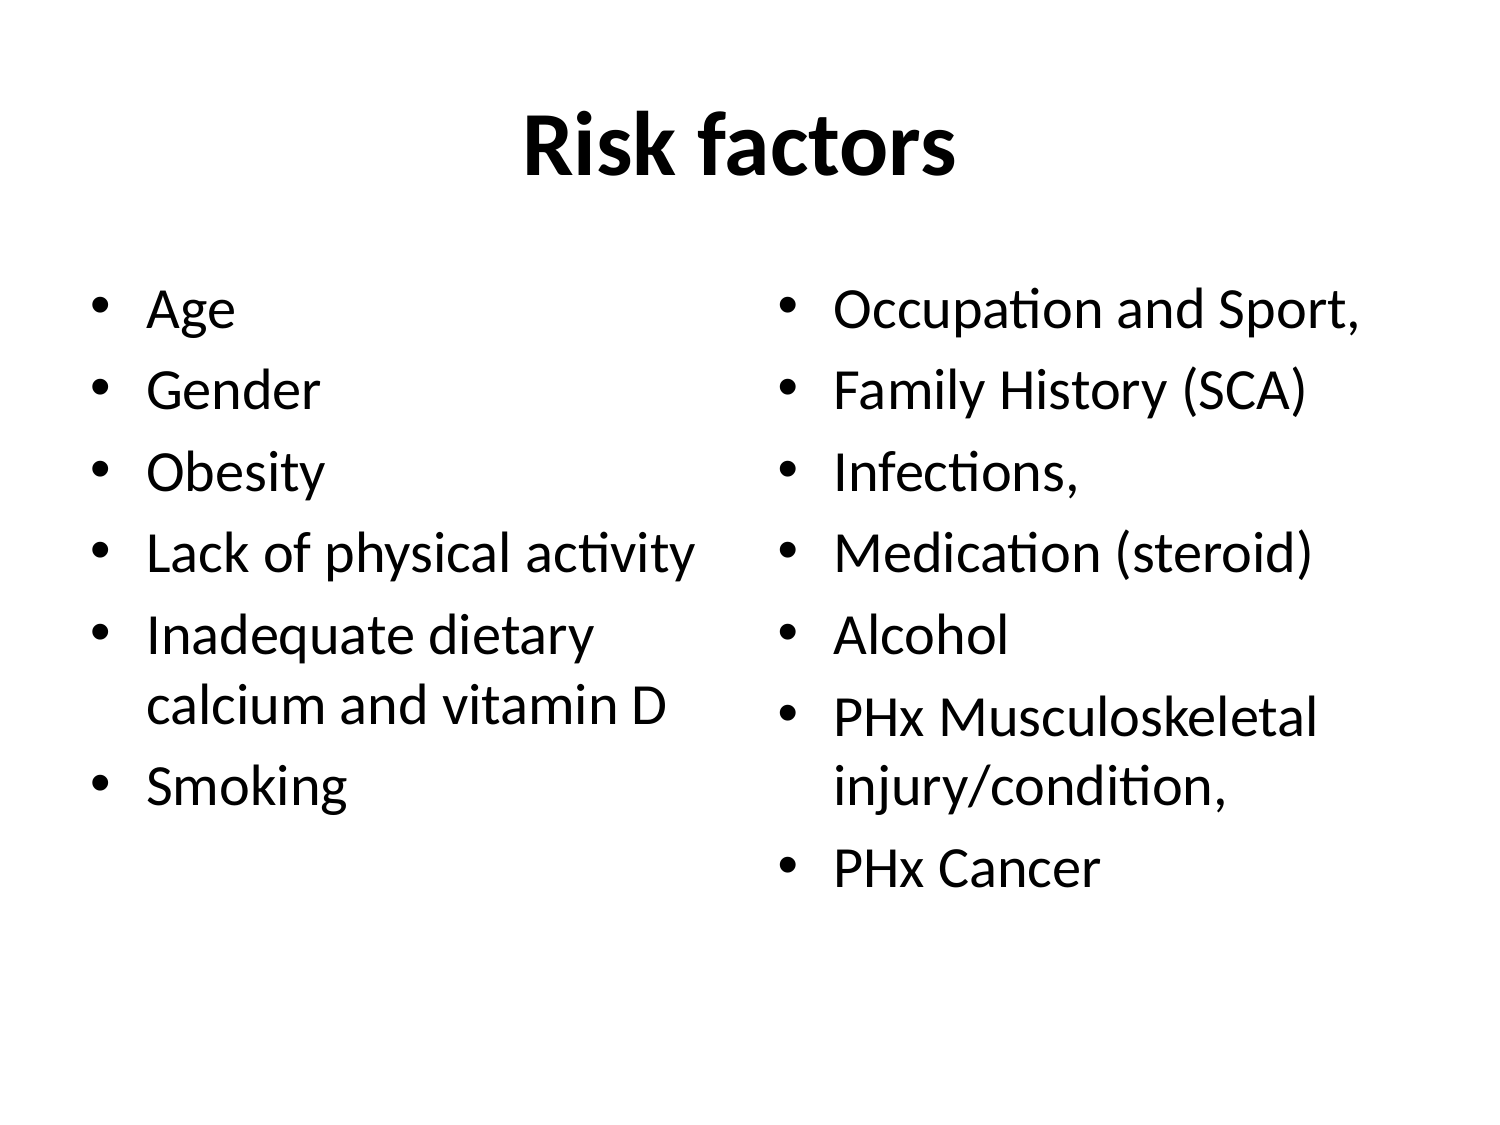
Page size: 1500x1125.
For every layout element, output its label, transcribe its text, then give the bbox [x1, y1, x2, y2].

title Risk factors [75, 45, 1425, 233]
list Occupation and Sport, Family History (SCA) Infections, Medication (steroid) Alcohol PHx Musculoskeletal injury/condition, PHx Cancer [762, 262, 1425, 1005]
list Age Gender Obesity Lack of physical activity Inadequate dietary calcium and vitamin D Smoking [75, 262, 738, 1005]
